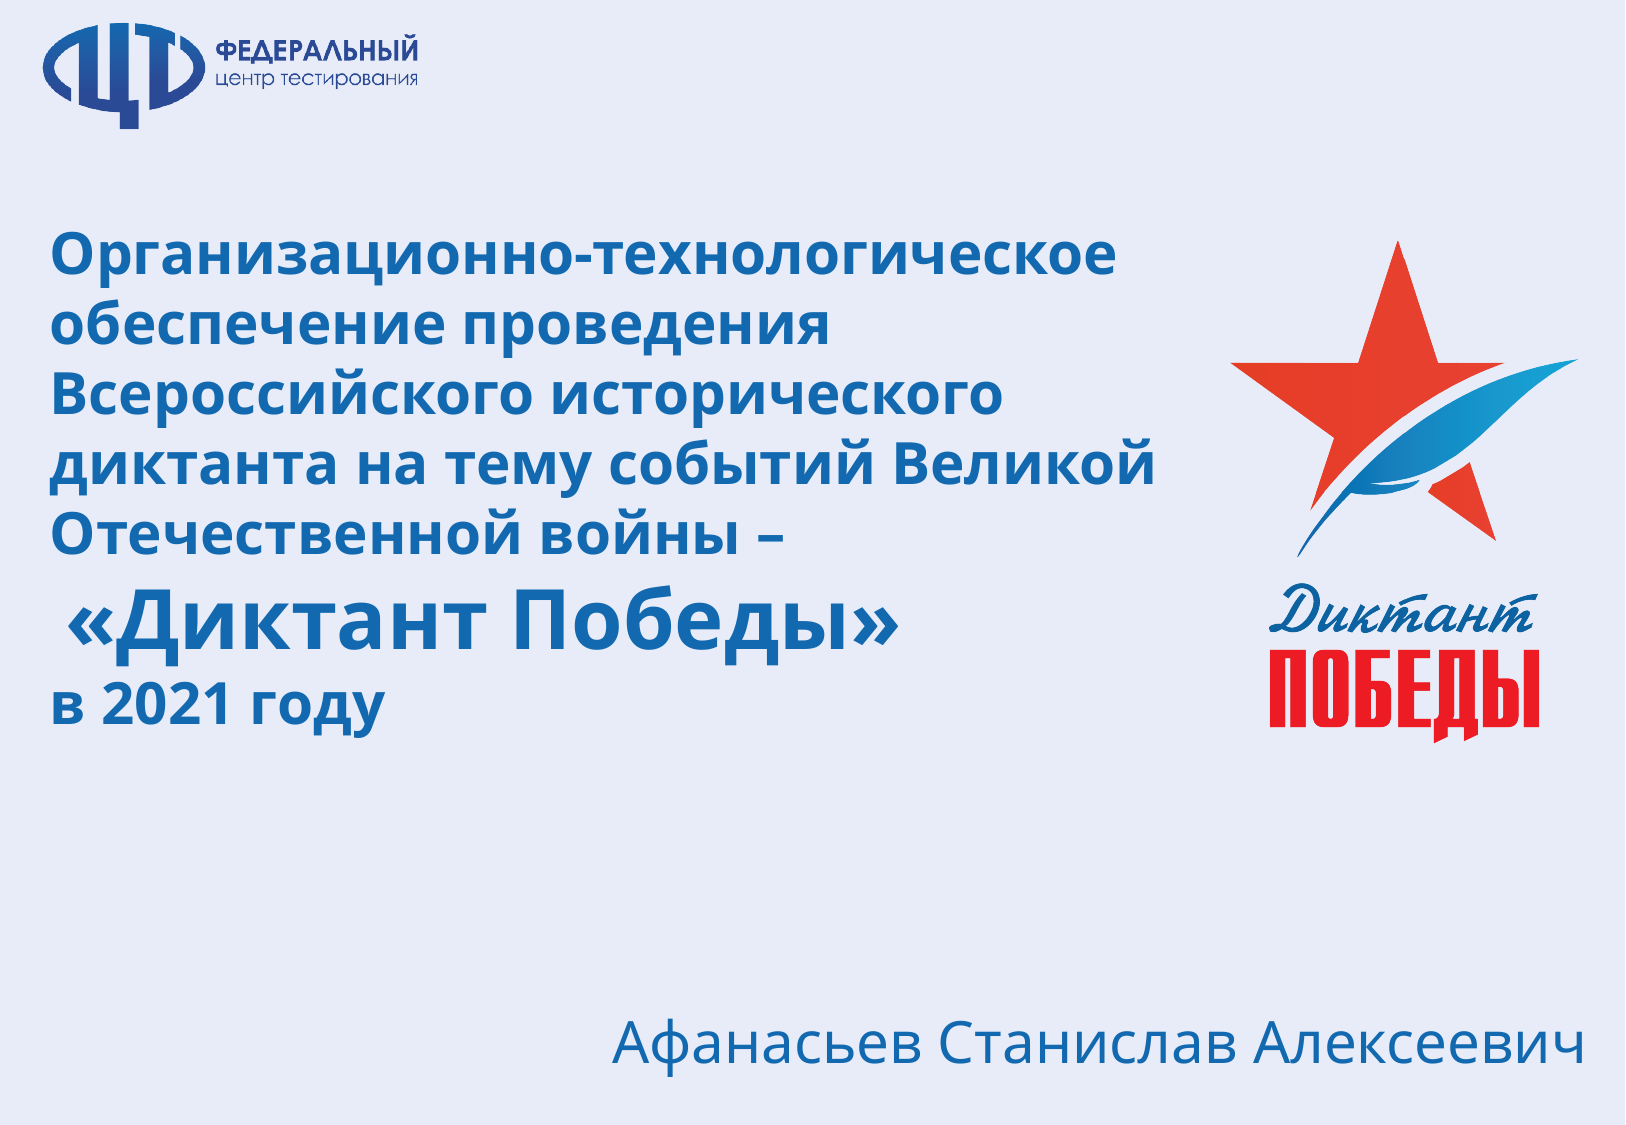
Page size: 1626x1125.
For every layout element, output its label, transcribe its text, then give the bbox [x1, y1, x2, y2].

text_box Организационно-технологическое обеспечение проведения Всероссийского исторического диктанта на тему событий Великой Отечественной войны – «Диктант Победы» в 2021 году [34, 208, 1275, 744]
picture [19, 0, 441, 153]
text_box Афанасьев Станислав Алексеевич [52, 997, 1602, 1083]
picture [1213, 230, 1588, 757]
